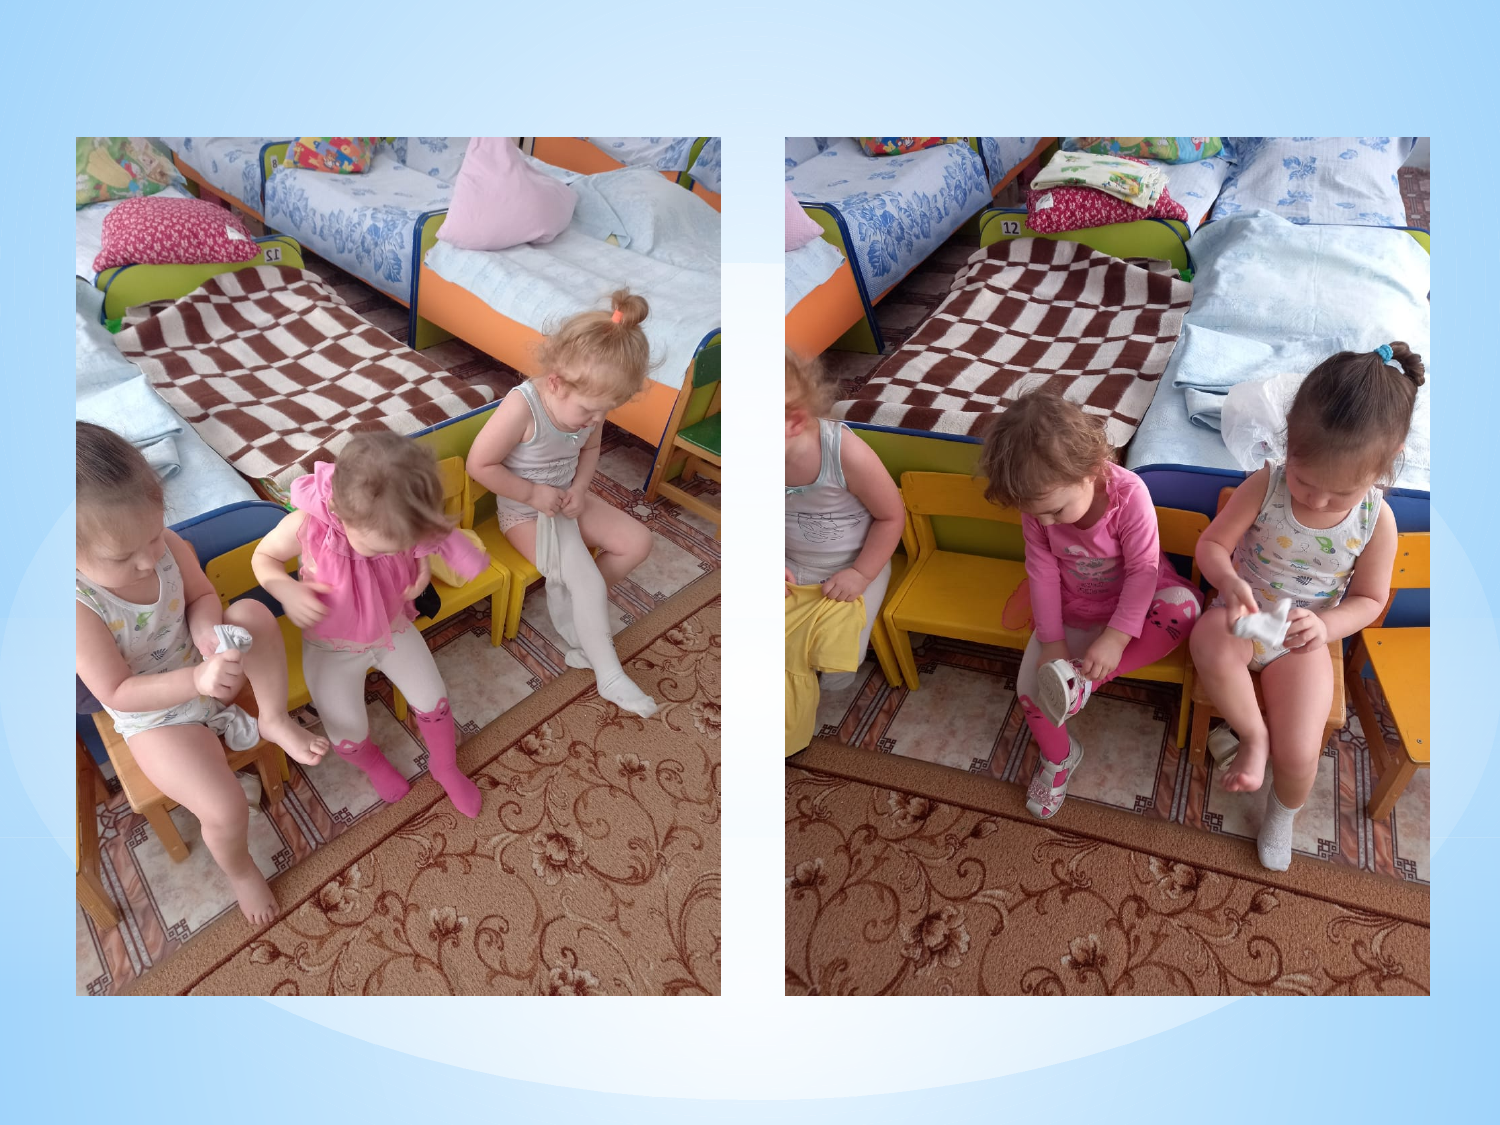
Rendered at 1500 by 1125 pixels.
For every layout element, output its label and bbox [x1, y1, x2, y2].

picture [785, 136, 1430, 996]
picture [76, 136, 721, 996]
